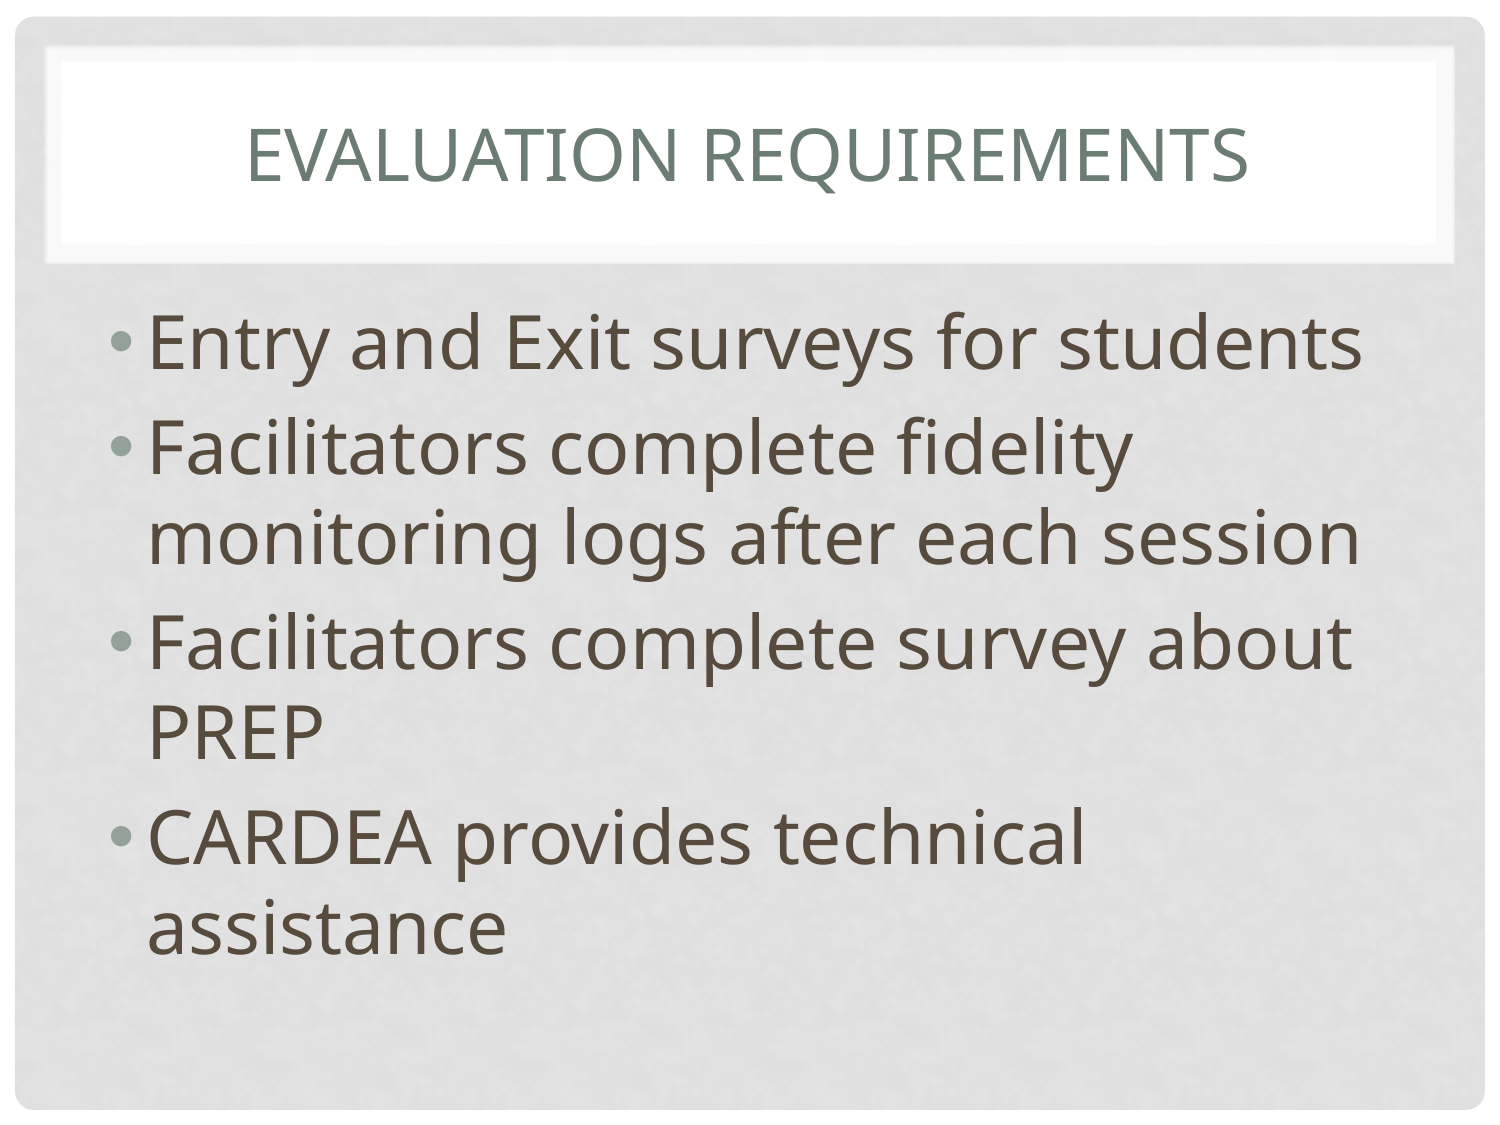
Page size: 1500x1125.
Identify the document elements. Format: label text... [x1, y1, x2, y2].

title Evaluation Requirements [69, 66, 1425, 238]
list Entry and Exit surveys for students Facilitators complete fidelity monitoring logs after each session Facilitators complete survey about PREP CARDEA provides technical assistance [75, 287, 1425, 1005]
